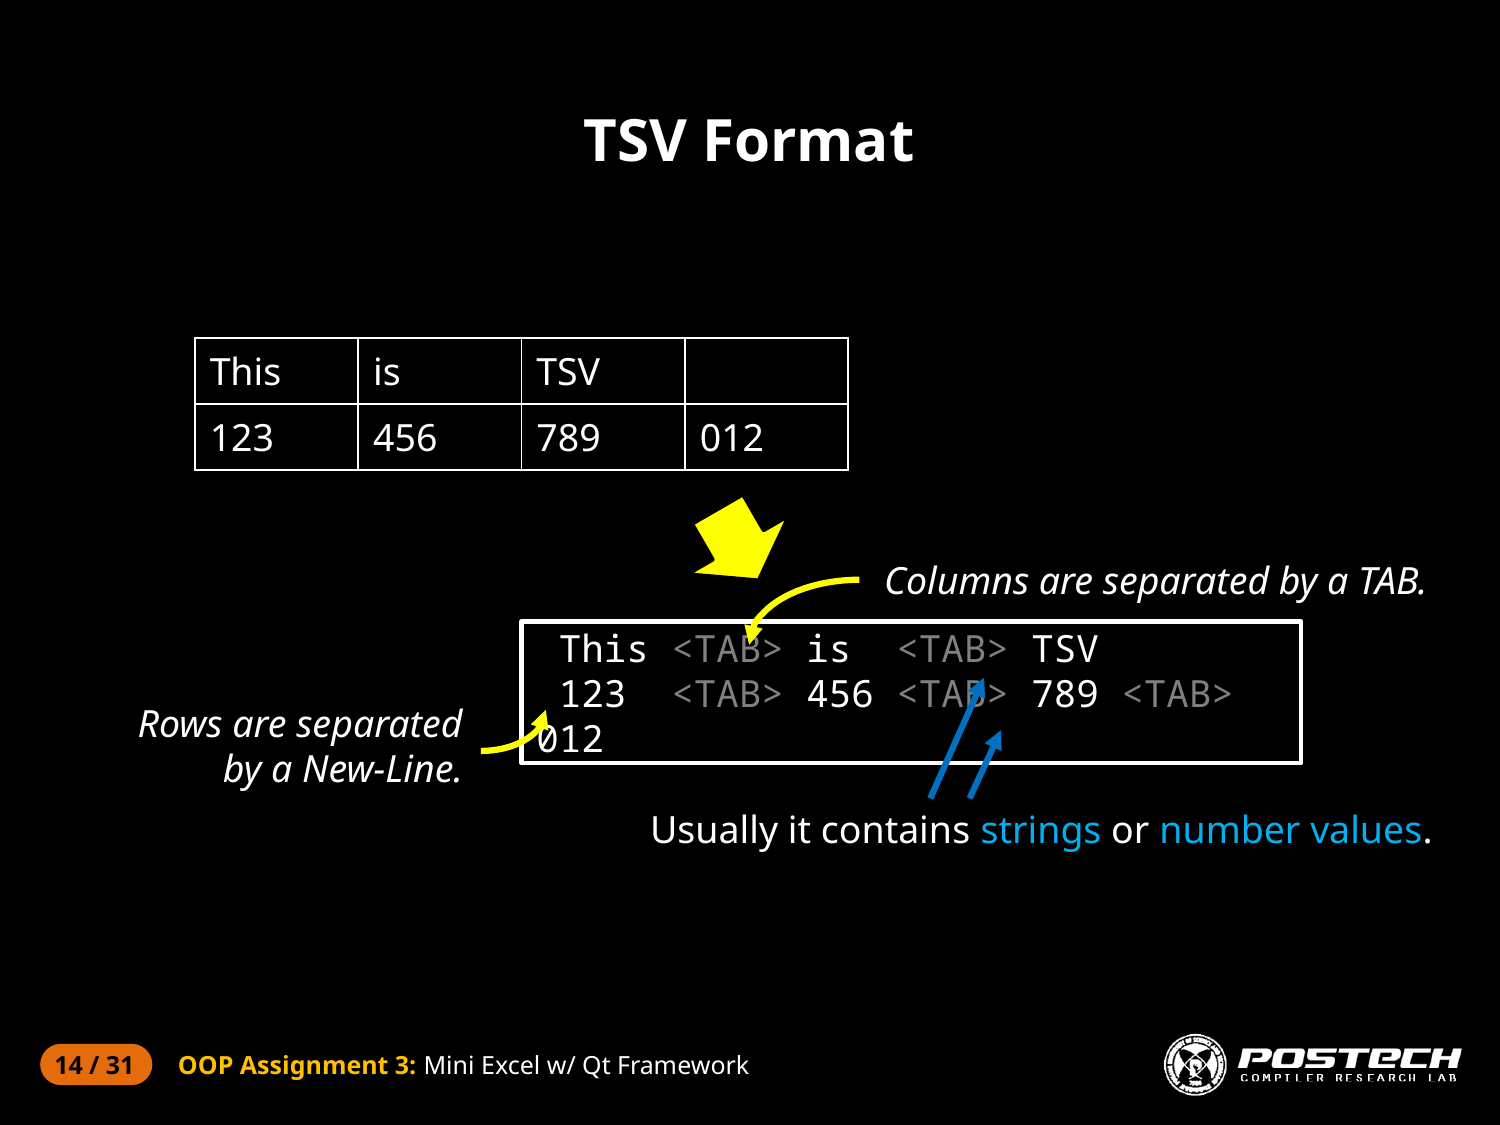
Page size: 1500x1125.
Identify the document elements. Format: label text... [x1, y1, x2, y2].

text_box Usually it contains strings or number values. [635, 798, 1448, 859]
picture [1227, 1048, 1474, 1094]
text_box Rows are separated by a New-Line. [122, 692, 478, 798]
text_box [684, 492, 792, 583]
table_cell 789 [522, 405, 684, 469]
text_box [744, 578, 860, 645]
table_cell 123 [196, 405, 357, 469]
text_box [480, 709, 550, 752]
text_box This <TAB> is <TAB> TSV 123 <TAB> 456 <TAB> 789 <TAB> 012 [519, 619, 1303, 765]
table_cell 456 [359, 405, 521, 469]
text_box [929, 677, 985, 799]
table_header is [359, 339, 521, 403]
table_cell 012 [686, 405, 847, 469]
text_box Columns are separated by a TAB. [869, 549, 1443, 610]
title TSV Format [75, 92, 1424, 185]
table_header This [196, 339, 357, 403]
table_header TSV [522, 339, 684, 403]
table_header [686, 339, 847, 403]
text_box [969, 729, 1002, 799]
